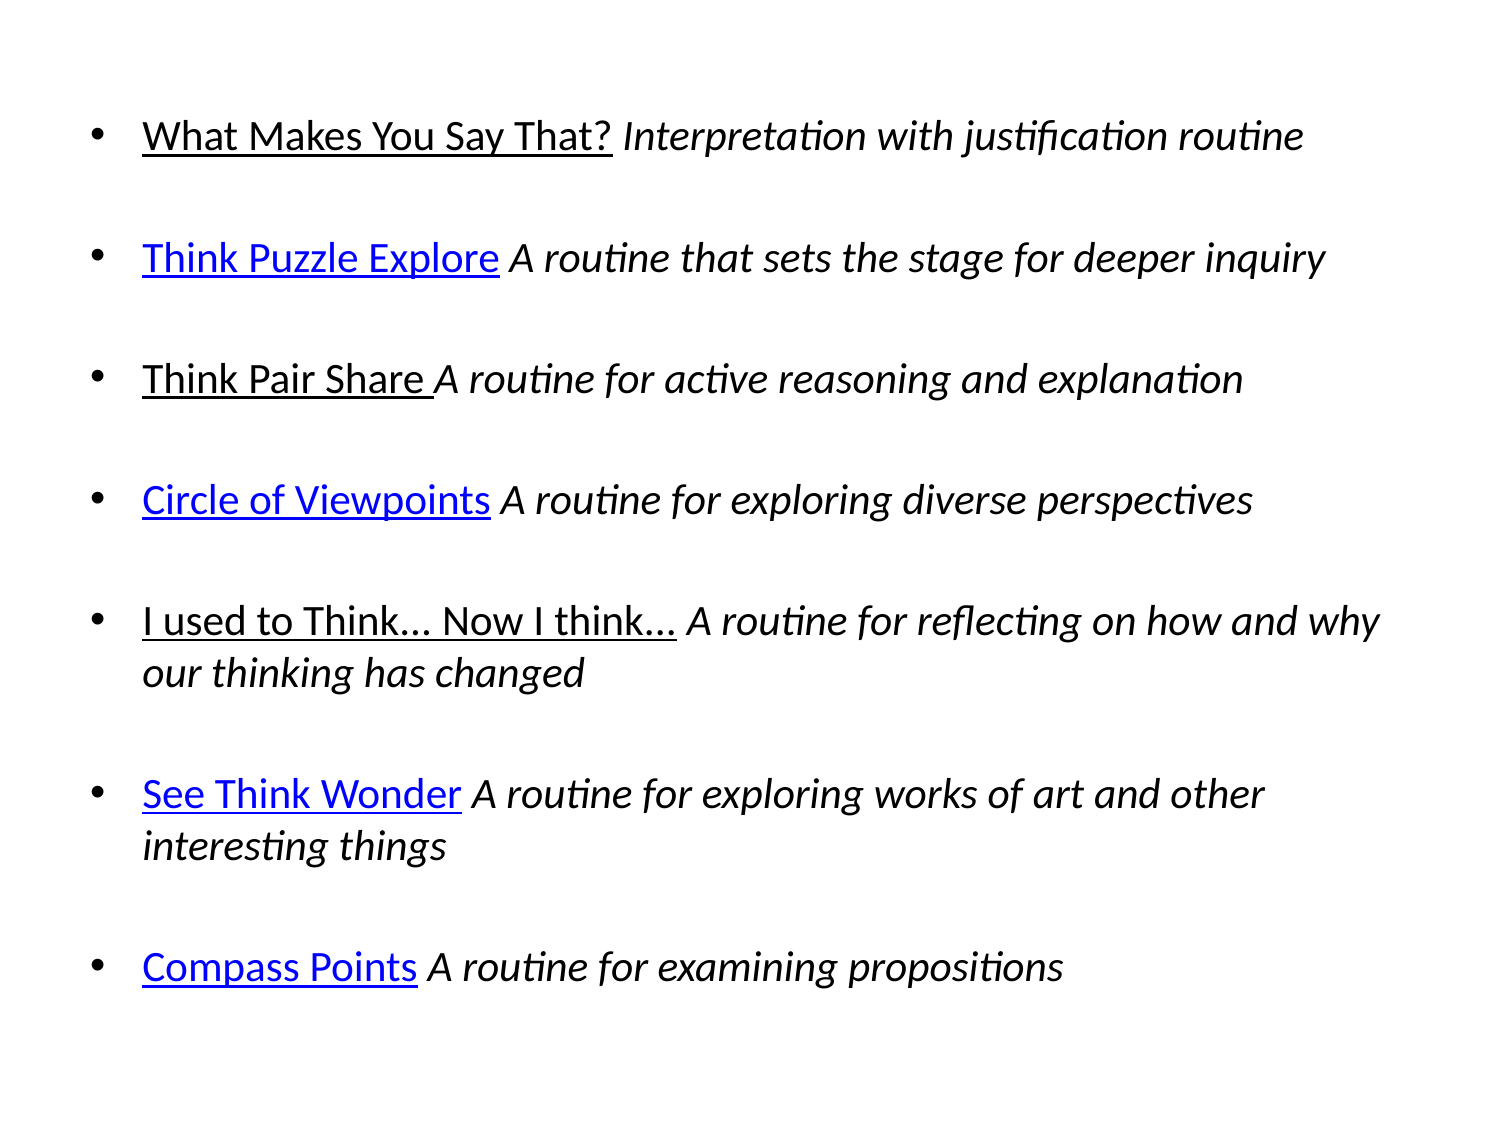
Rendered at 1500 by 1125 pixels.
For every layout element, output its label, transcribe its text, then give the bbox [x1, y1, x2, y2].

list What Makes You Say That? Interpretation with justification routine Think Puzzle Explore A routine that sets the stage for deeper inquiry Think Pair Share A routine for active reasoning and explanation Circle of Viewpoints A routine for exploring diverse perspectives I used to Think... Now I think... A routine for reflecting on how and why our thinking has changed See Think Wonder A routine for exploring works of art and other interesting things Compass Points A routine for examining propositions [75, 99, 1425, 1000]
